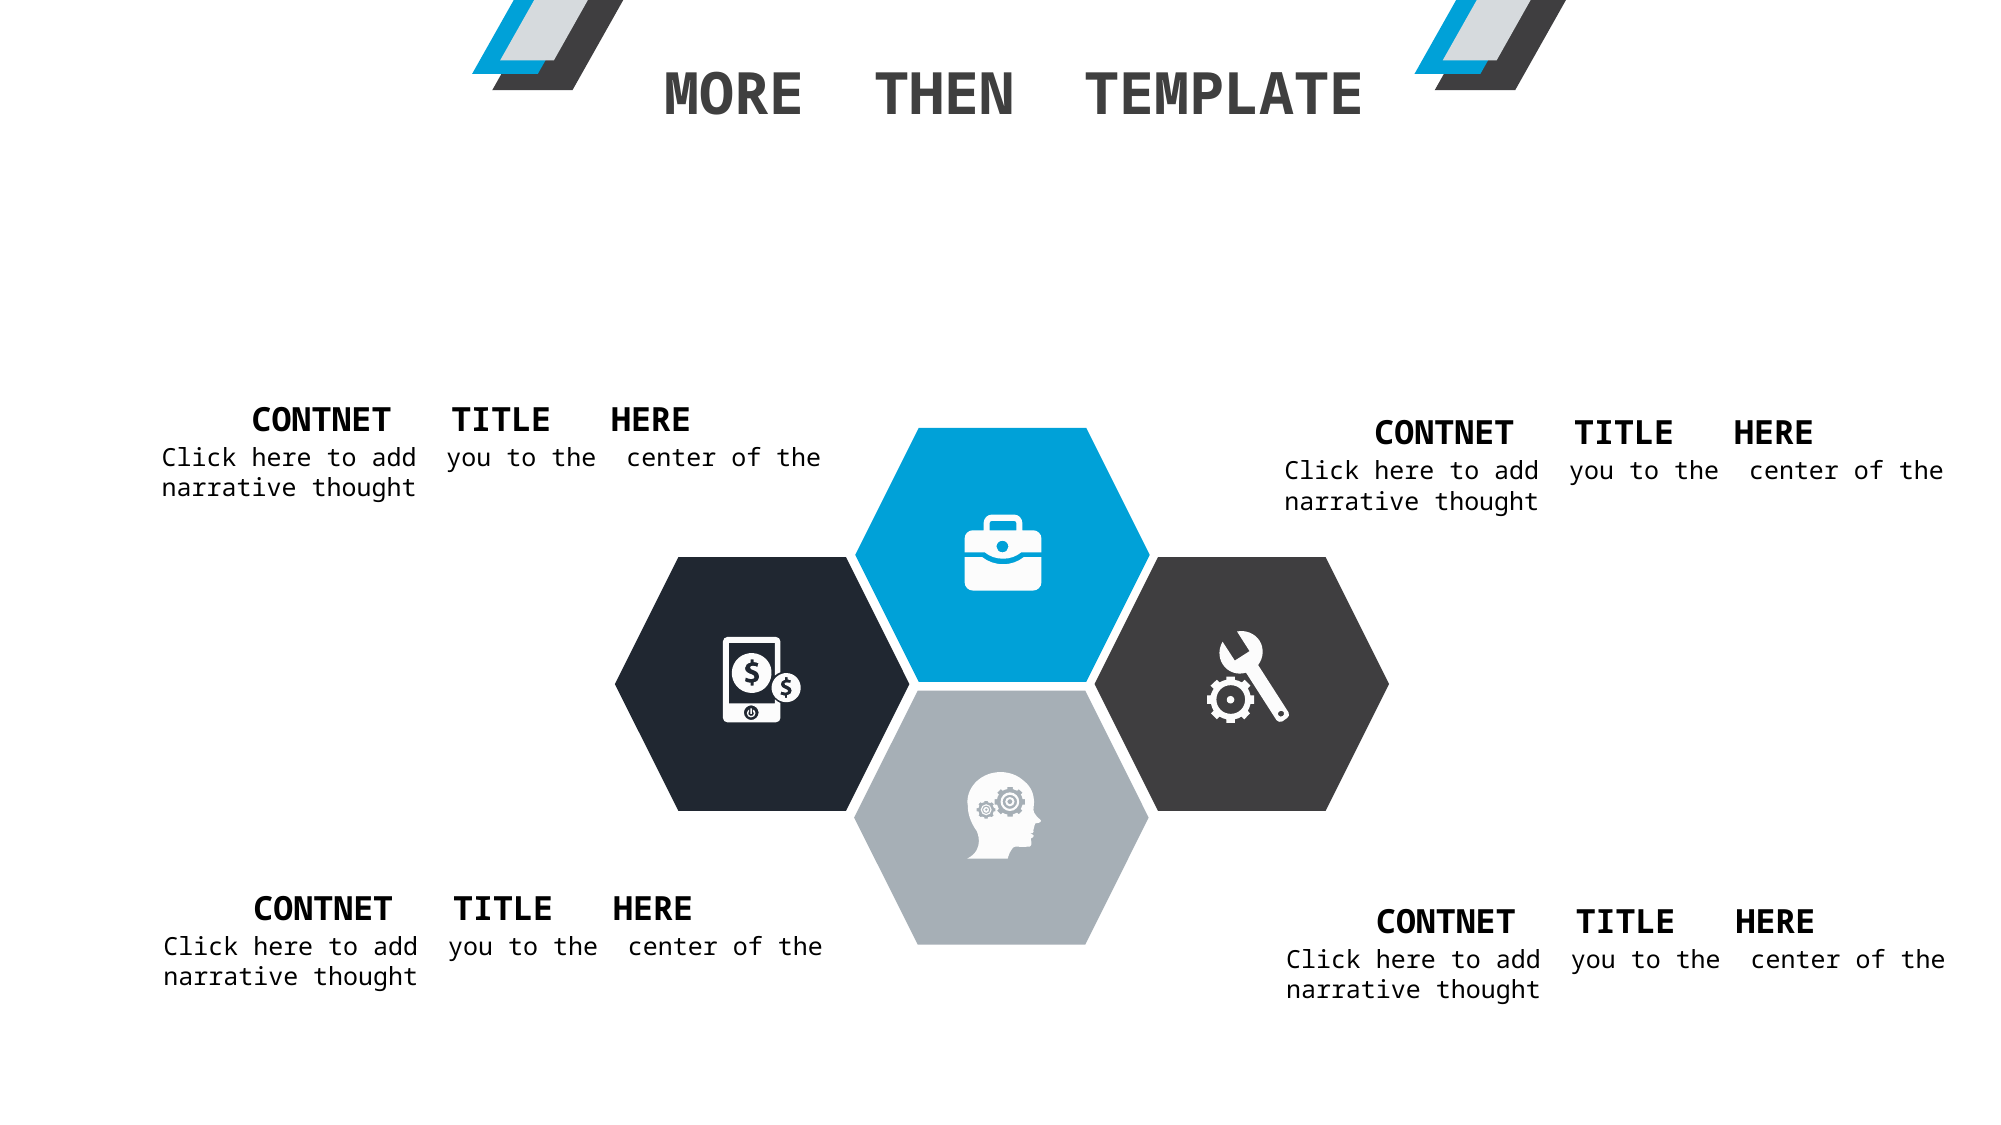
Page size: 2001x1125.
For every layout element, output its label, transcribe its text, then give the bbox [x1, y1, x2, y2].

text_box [967, 772, 1045, 859]
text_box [472, 0, 624, 91]
text_box CONTNET TITLE HERE Click here to add you to the center of the narrative thought [1269, 387, 1989, 523]
text_box [1094, 557, 1390, 811]
text_box [855, 427, 1150, 682]
text_box CONTNET TITLE HERE Click here to add you to the center of the narrative thought [146, 374, 867, 509]
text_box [1206, 629, 1290, 723]
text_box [722, 636, 803, 723]
text_box CONTNET TITLE HERE Click here to add you to the center of the narrative thought [148, 862, 869, 998]
text_box CONTNET TITLE HERE Click here to add you to the center of the narrative thought [1271, 876, 1991, 1011]
text_box [614, 557, 910, 811]
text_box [964, 514, 1042, 591]
text_box [854, 690, 1149, 945]
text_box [1414, 0, 1567, 91]
text_box MORE THEN TEMPLATE [619, 40, 1380, 136]
